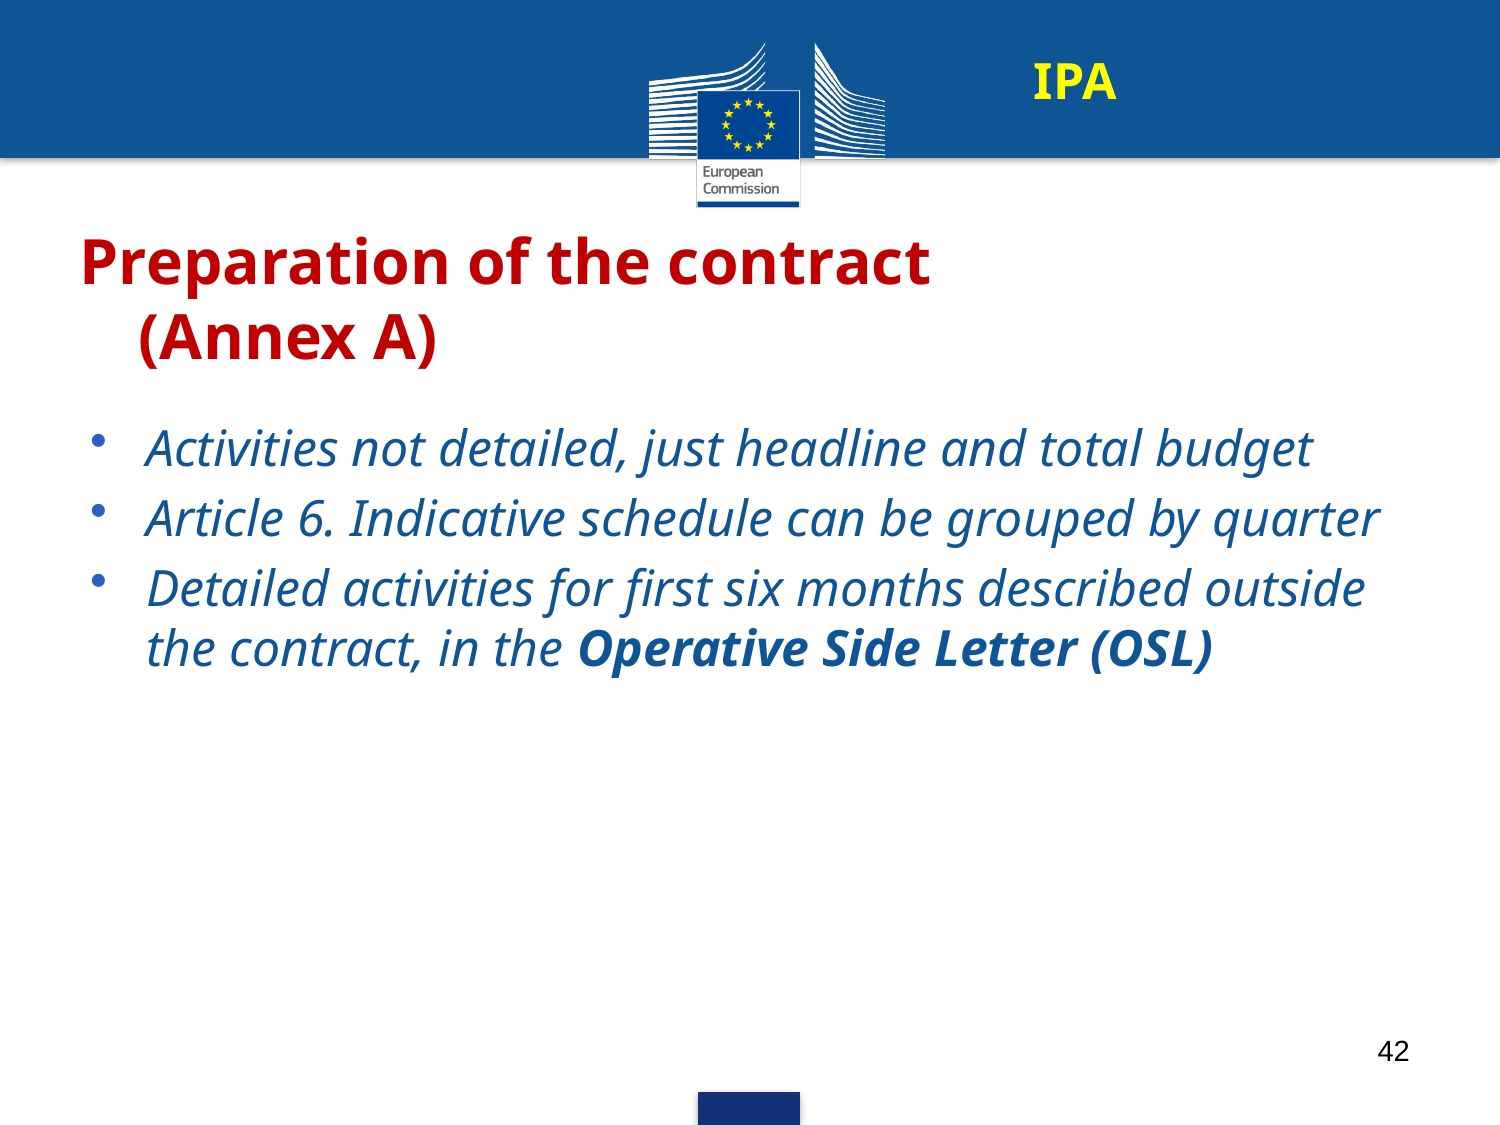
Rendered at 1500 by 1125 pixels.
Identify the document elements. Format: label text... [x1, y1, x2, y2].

text_box IPA [962, 41, 1500, 130]
slide_number 42 [1074, 1024, 1425, 1103]
title Preparation of the contract (Annex A) [64, 219, 1415, 374]
picture [649, 42, 885, 208]
list Activities not detailed, just headline and total budget Article 6. Indicative schedule can be grouped by quarter Detailed activities for first six months described outside the contract, in the Operative Side Letter (OSL) [75, 408, 1425, 988]
